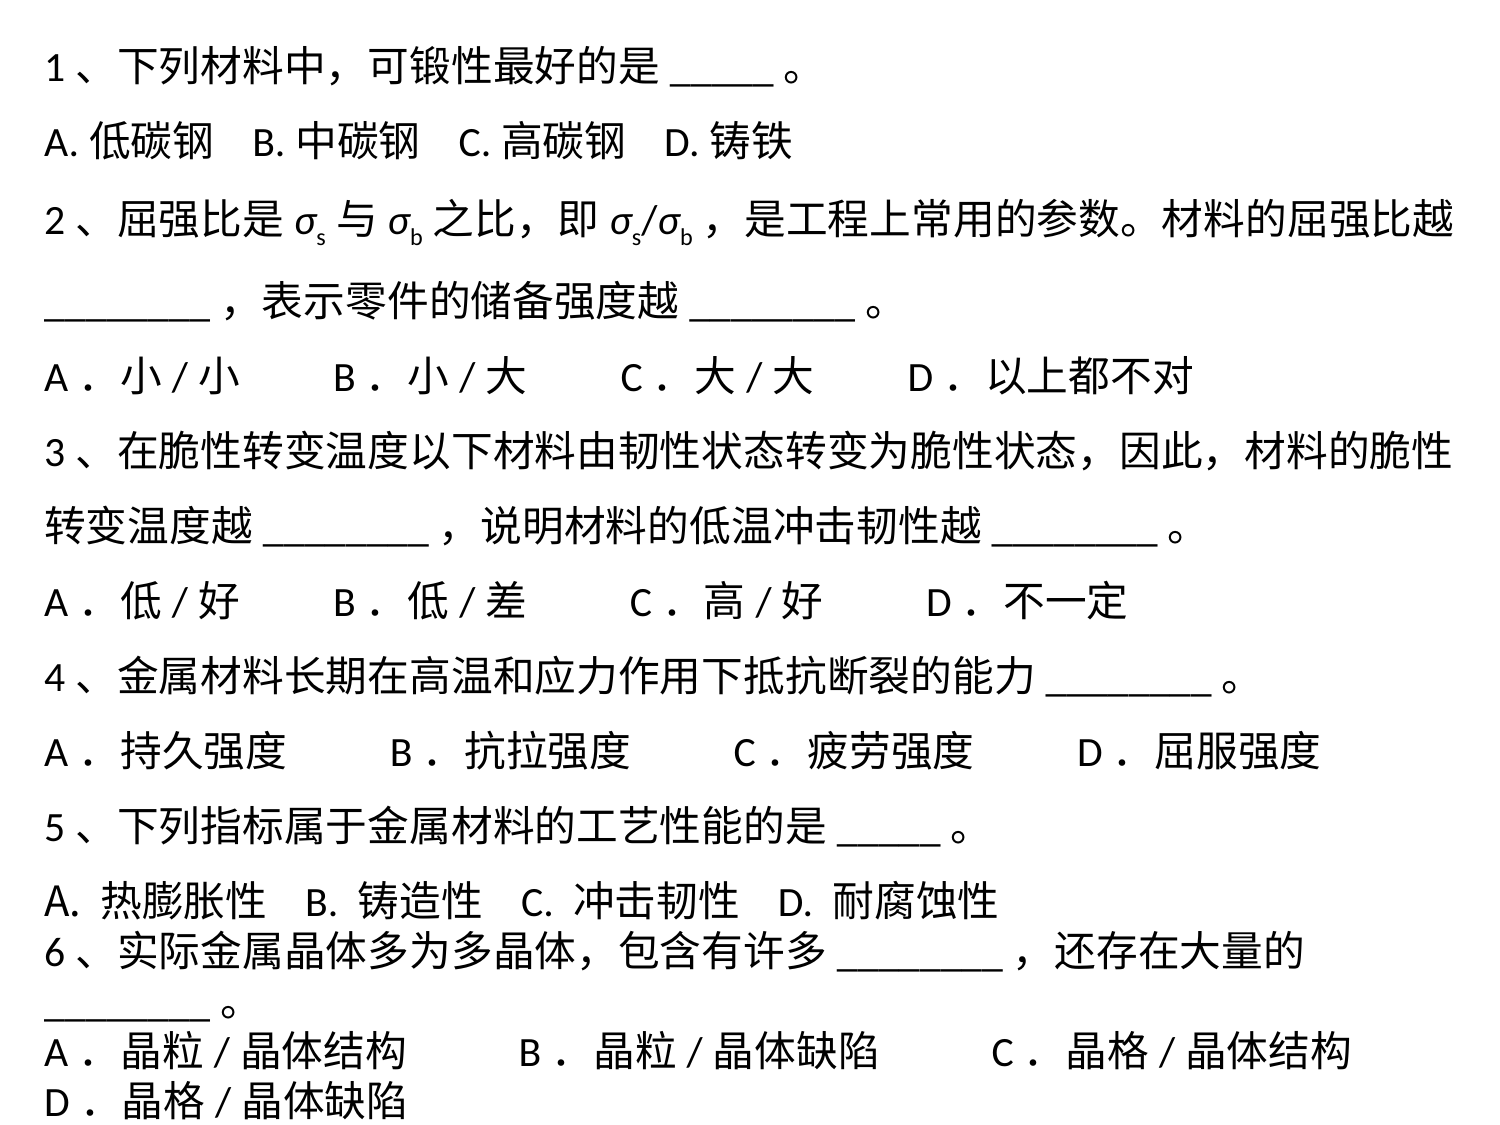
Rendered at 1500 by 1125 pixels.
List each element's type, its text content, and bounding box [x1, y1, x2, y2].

text_box 1、下列材料中，可锻性最好的是_____。 A.低碳钢 B.中碳钢 C.高碳钢 D.铸铁 2、屈强比是σs与σb之比，即σs/σb，是工程上常用的参数。材料的屈强比越________，表示零件的储备强度越________。 A．小/小 B．小/大 C．大/大 D．以上都不对 3、在脆性转变温度以下材料由韧性状态转变为脆性状态，因此，材料的脆性转变温度越________，说明材料的低温冲击韧性越________。 A．低/好 B．低/差 C．高/好 D．不一定 4、金属材料长期在高温和应力作用下抵抗断裂的能力________。 A．持久强度 B．抗拉强度 C．疲劳强度 D．屈服强度 5、下列指标属于金属材料的工艺性能的是_____。 热膨胀性 B. 铸造性 C. 冲击韧性 D. 耐腐蚀性 6、实际金属晶体多为多晶体，包含有许多________，还存在大量的________。 A．晶粒/晶体结构 B．晶粒/晶体缺陷 C．晶格/晶体结构 D．晶格/晶体缺陷 [29, 7, 1500, 1125]
